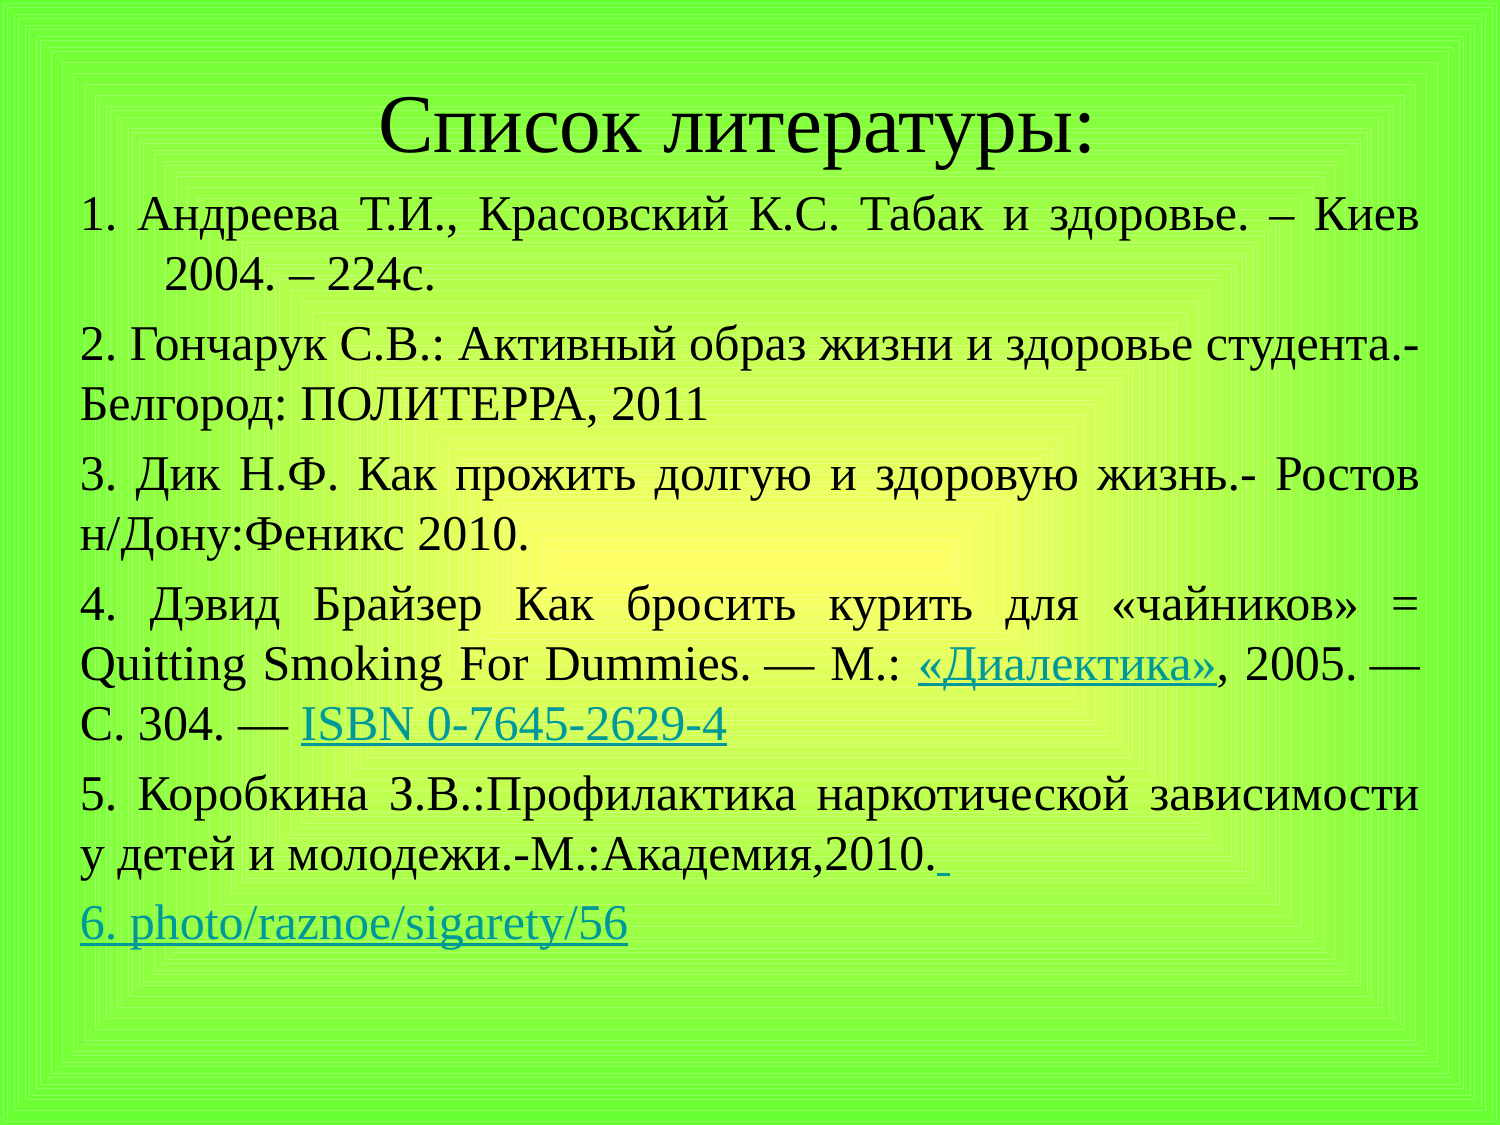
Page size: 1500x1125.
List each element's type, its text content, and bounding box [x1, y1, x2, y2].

subtitle 1. Андреева Т.И., Красовский К.С. Табак и здоровье. – Киев 2004. – 224с. 2. Гончарук С.В.: Активный образ жизни и здоровье студента.- Белгород: ПОЛИТЕРРА, 2011 3. Дик Н.Ф. Как прожить долгую и здоровую жизнь.- Ростов н/Дону:Феникс 2010. 4. Дэвид Брайзер Как бросить курить для «чайников» = Quitting Smoking For Dummies. — М.: «Диалектика», 2005. — С. 304. — ISBN 0-7645-2629-4 5. Коробкина З.В.:Профилактика наркотической зависимости у детей и молодежи.-М.:Академия,2010. 6. photo/raznoe/sigarety/56 [64, 172, 1436, 1071]
title Список литературы: [100, 42, 1376, 172]
